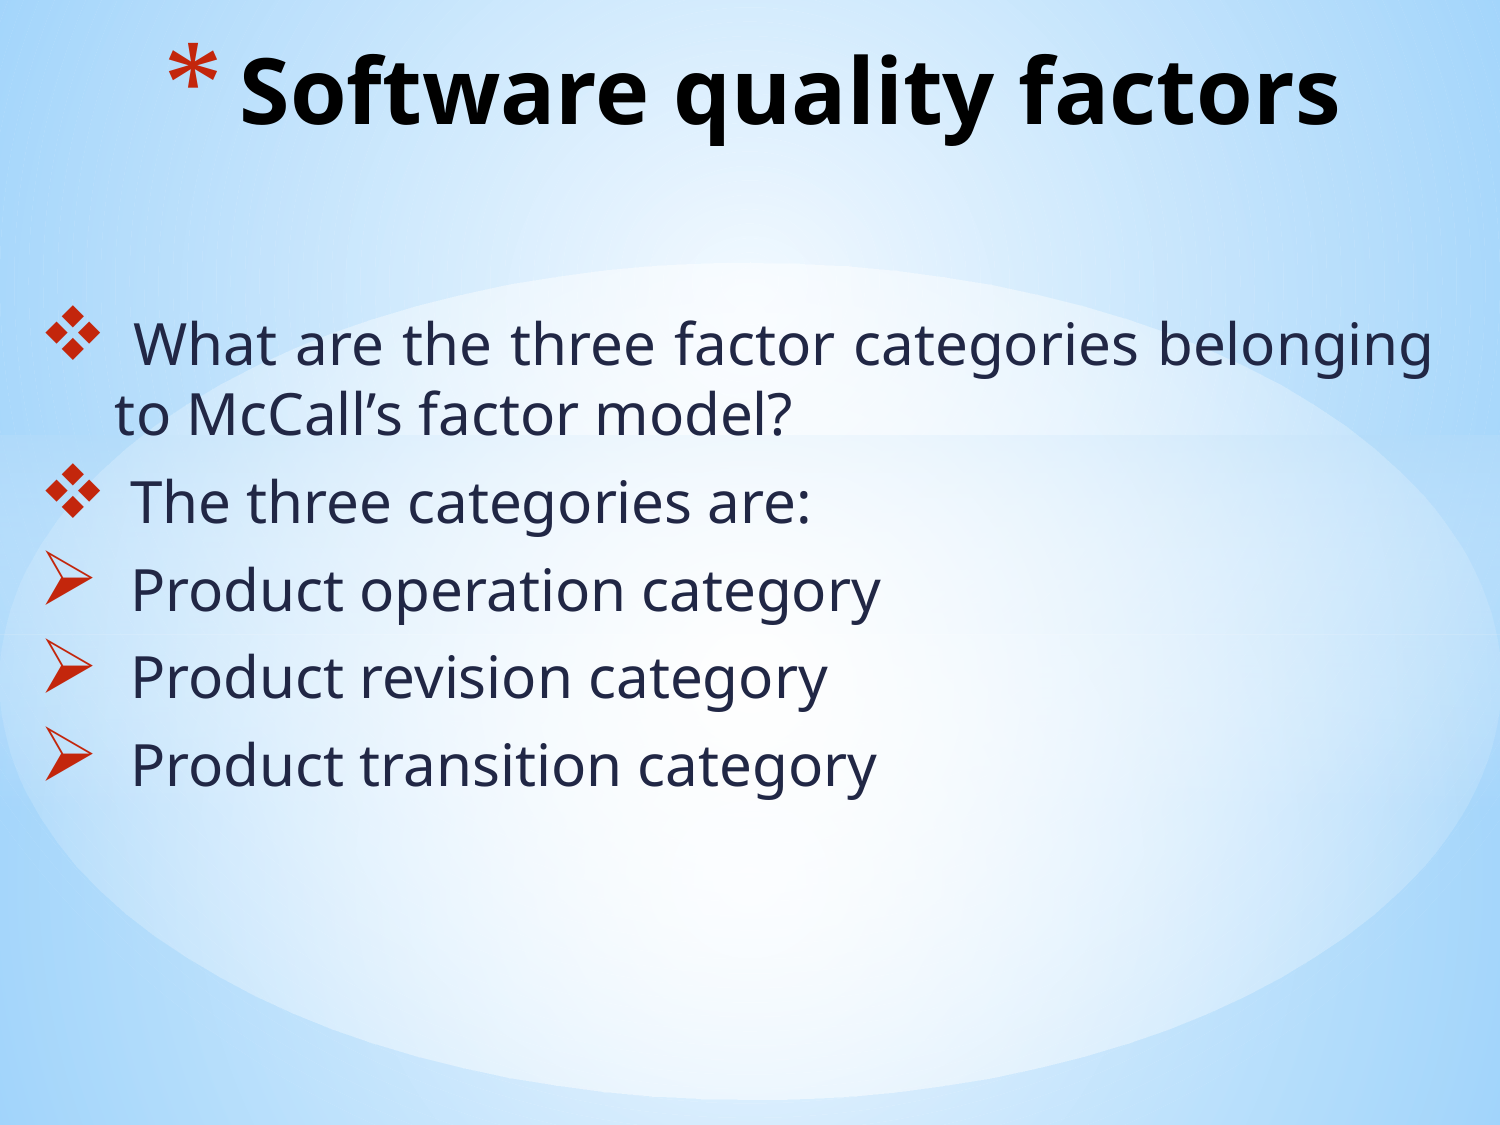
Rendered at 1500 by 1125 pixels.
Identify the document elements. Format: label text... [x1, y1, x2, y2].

subtitle What are the three factor categories belonging to McCall’s factor model? The three categories are: Product operation category Product revision category Product transition category [24, 299, 1450, 850]
title Software quality factors [0, 24, 1482, 175]
